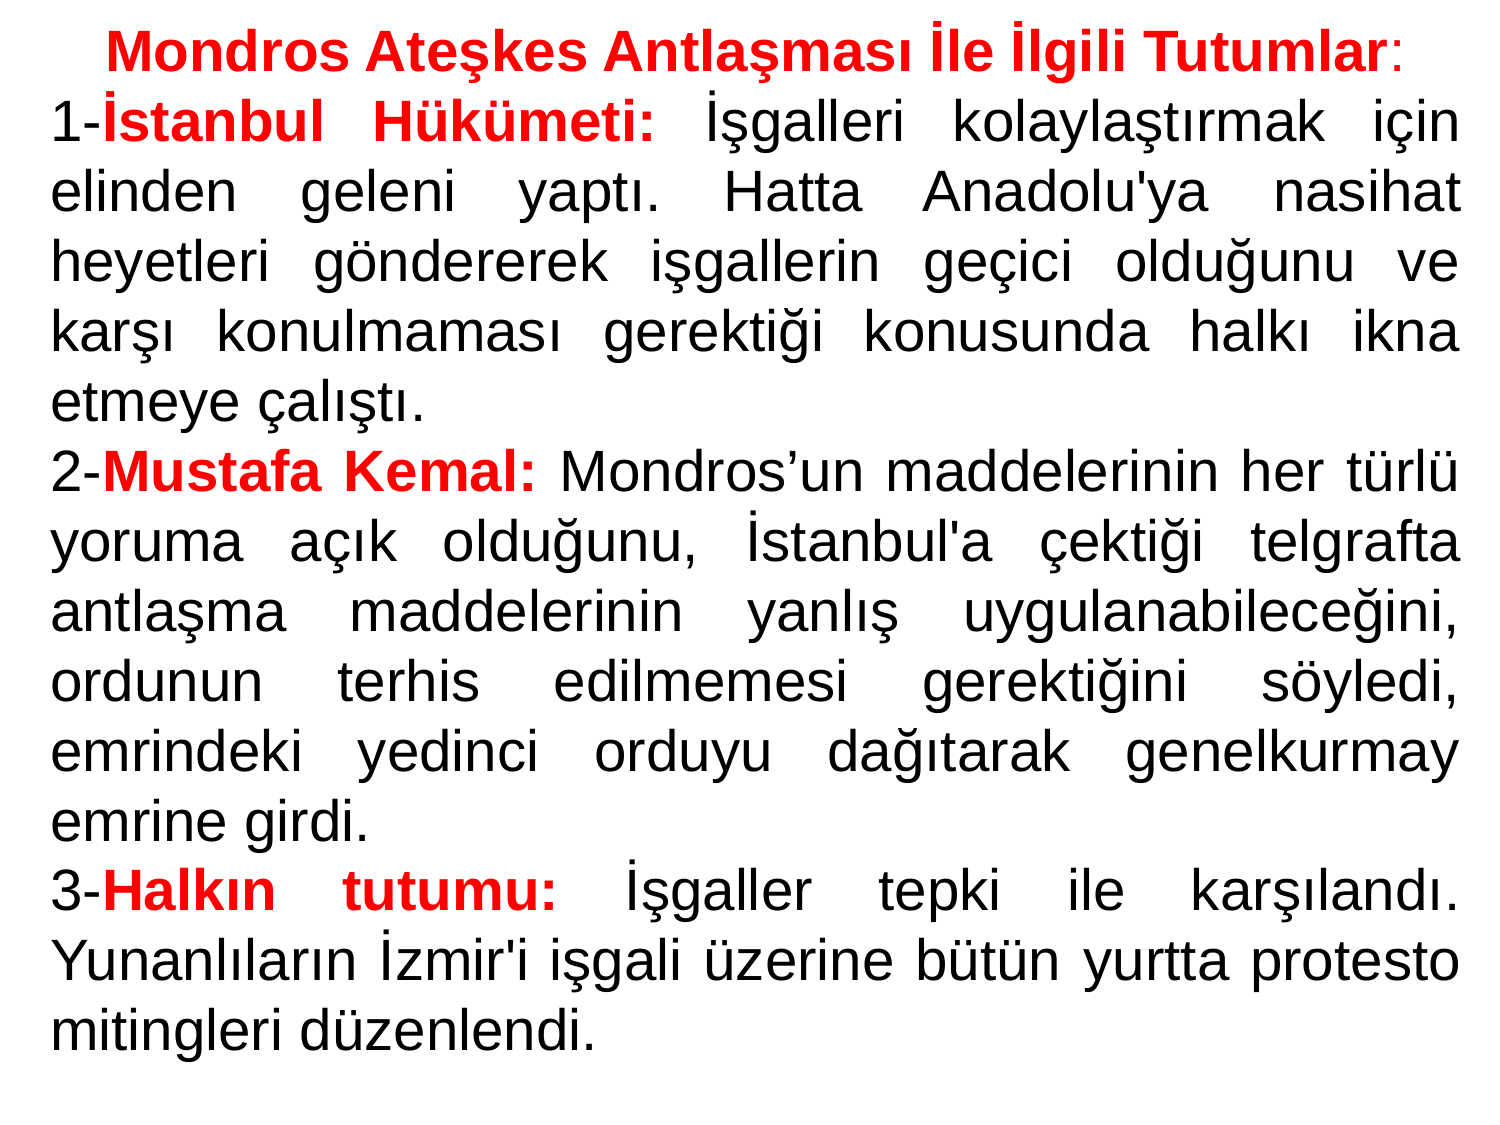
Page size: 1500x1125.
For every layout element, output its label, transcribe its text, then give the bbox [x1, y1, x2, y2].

text_box Mondros Ateşkes Antlaşması İle İlgili Tutumlar: 1-İstanbul Hükümeti: İşgalleri kolaylaştırmak için elinden geleni yaptı. Hatta Anadolu'ya nasihat heyetleri göndererek işgallerin geçici olduğunu ve karşı konulmaması gerektiği konusunda halkı ikna etmeye çalıştı. 2-Mustafa Kemal: Mondros’un maddelerinin her türlü yoruma açık olduğunu, İstanbul'a çektiği telgrafta antlaşma maddelerinin yanlış uygulanabileceğini, ordunun terhis edilmemesi gerektiğini söyledi, emrindeki yedinci orduyu dağıtarak genelkurmay emrine girdi. 3-Halkın tutumu: İşgaller tepki ile karşılandı. Yunanlıların İzmir'i işgali üzerine bütün yurtta protesto mitingleri düzenlendi. [35, 5, 1477, 1070]
